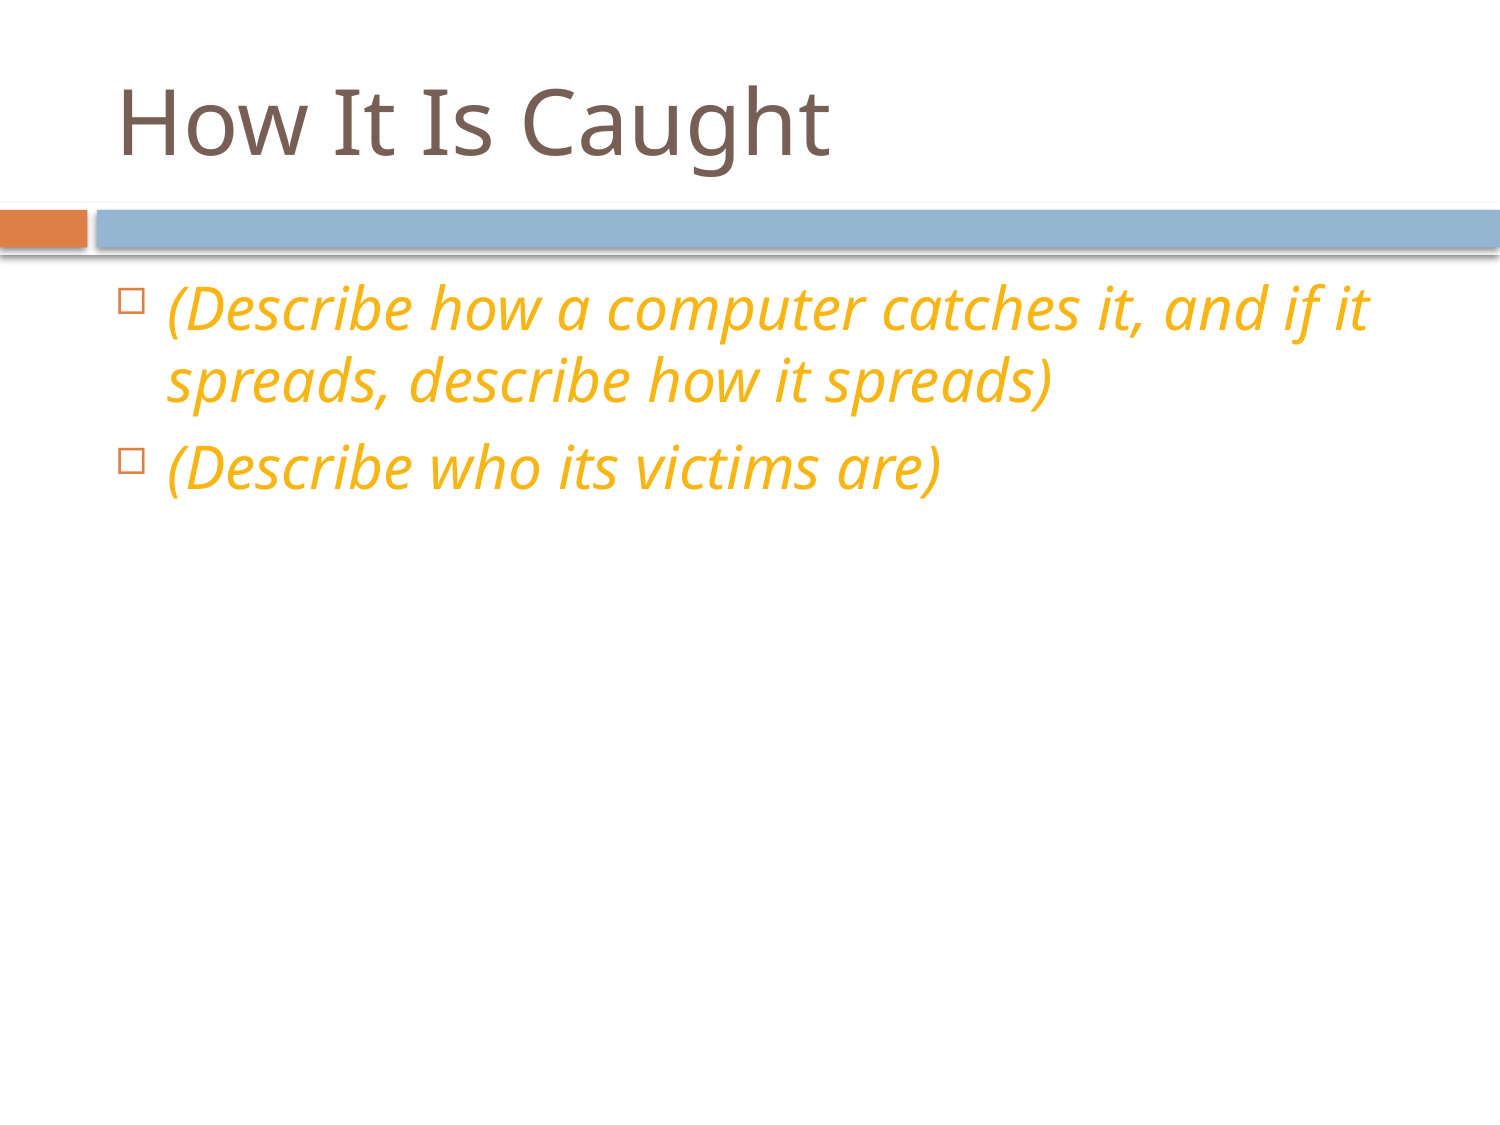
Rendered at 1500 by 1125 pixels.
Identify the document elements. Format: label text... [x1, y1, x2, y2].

title How It Is Caught [100, 37, 1439, 201]
list (Describe how a computer catches it, and if it spreads, describe how it spreads) (Describe who its victims are) [100, 262, 1439, 1001]
